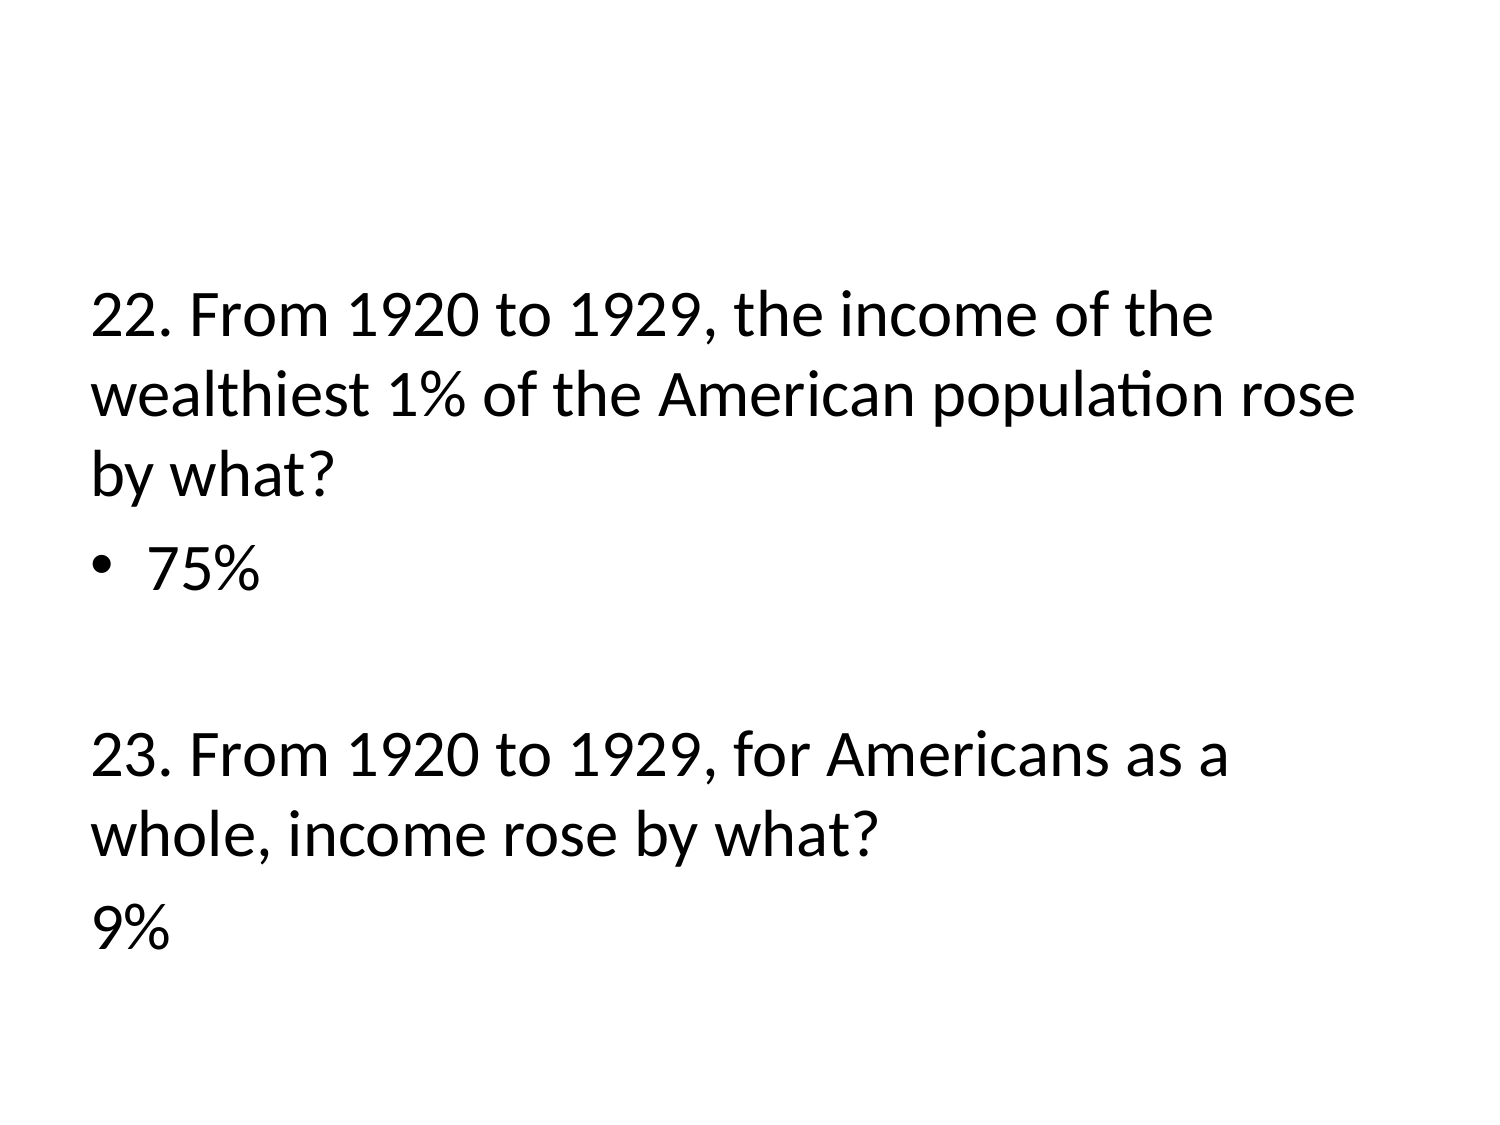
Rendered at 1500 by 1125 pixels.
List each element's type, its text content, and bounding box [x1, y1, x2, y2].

list 22. From 1920 to 1929, the income of the wealthiest 1% of the American population rose by what? 75% 23. From 1920 to 1929, for Americans as a whole, income rose by what? 9% [75, 262, 1425, 1005]
